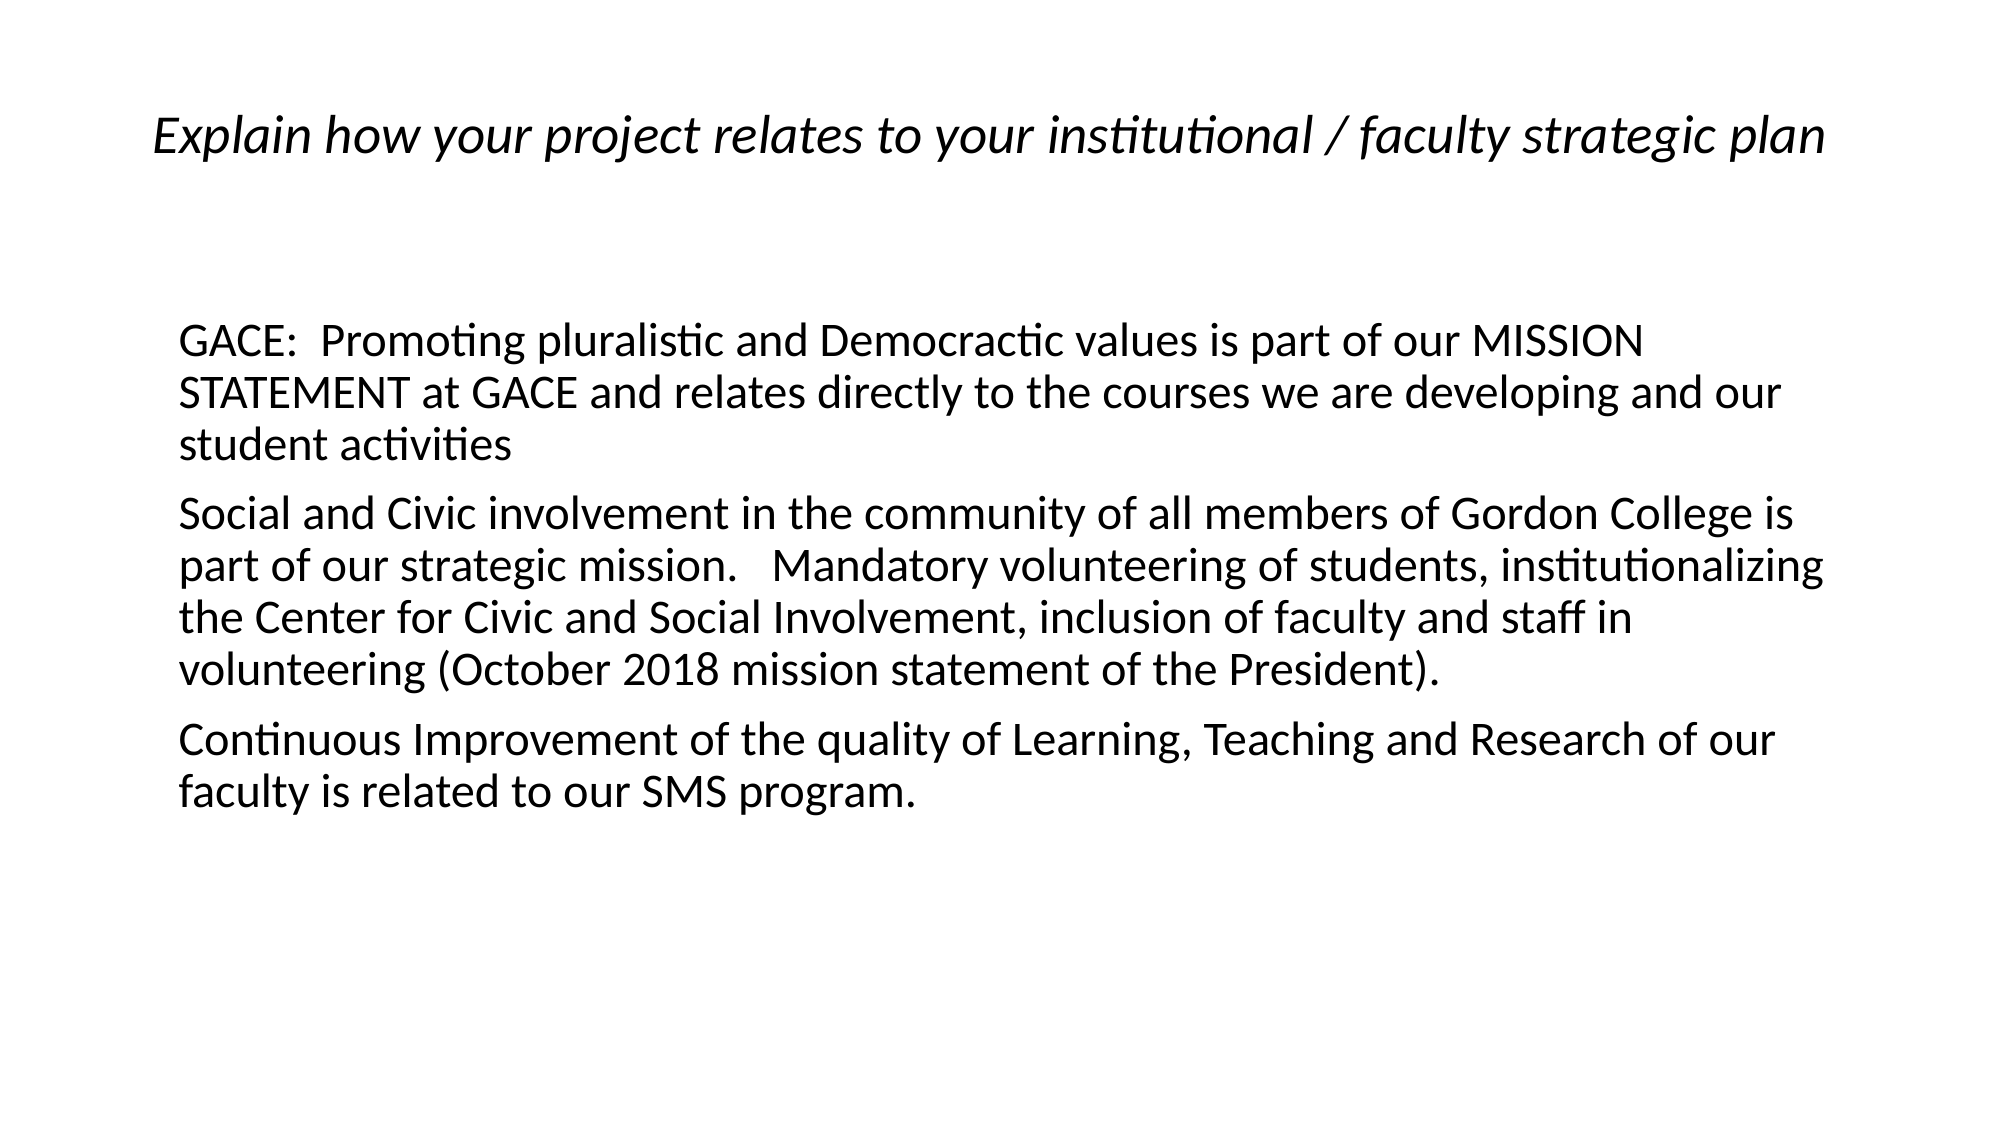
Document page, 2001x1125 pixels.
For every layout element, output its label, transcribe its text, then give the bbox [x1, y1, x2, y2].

list GACE: Promoting pluralistic and Democractic values is part of our MISSION STATEMENT at GACE and relates directly to the courses we are developing and our student activities Social and Civic involvement in the community of all members of Gordon College is part of our strategic mission. Mandatory volunteering of students, institutionalizing the Center for Civic and Social Involvement, inclusion of faculty and staff in volunteering (October 2018 mission statement of the President). Continuous Improvement of the quality of Learning, Teaching and Research of our faculty is related to our SMS program. [137, 299, 1863, 1014]
title Explain how your project relates to your institutional / faculty strategic plan [137, 59, 1863, 278]
